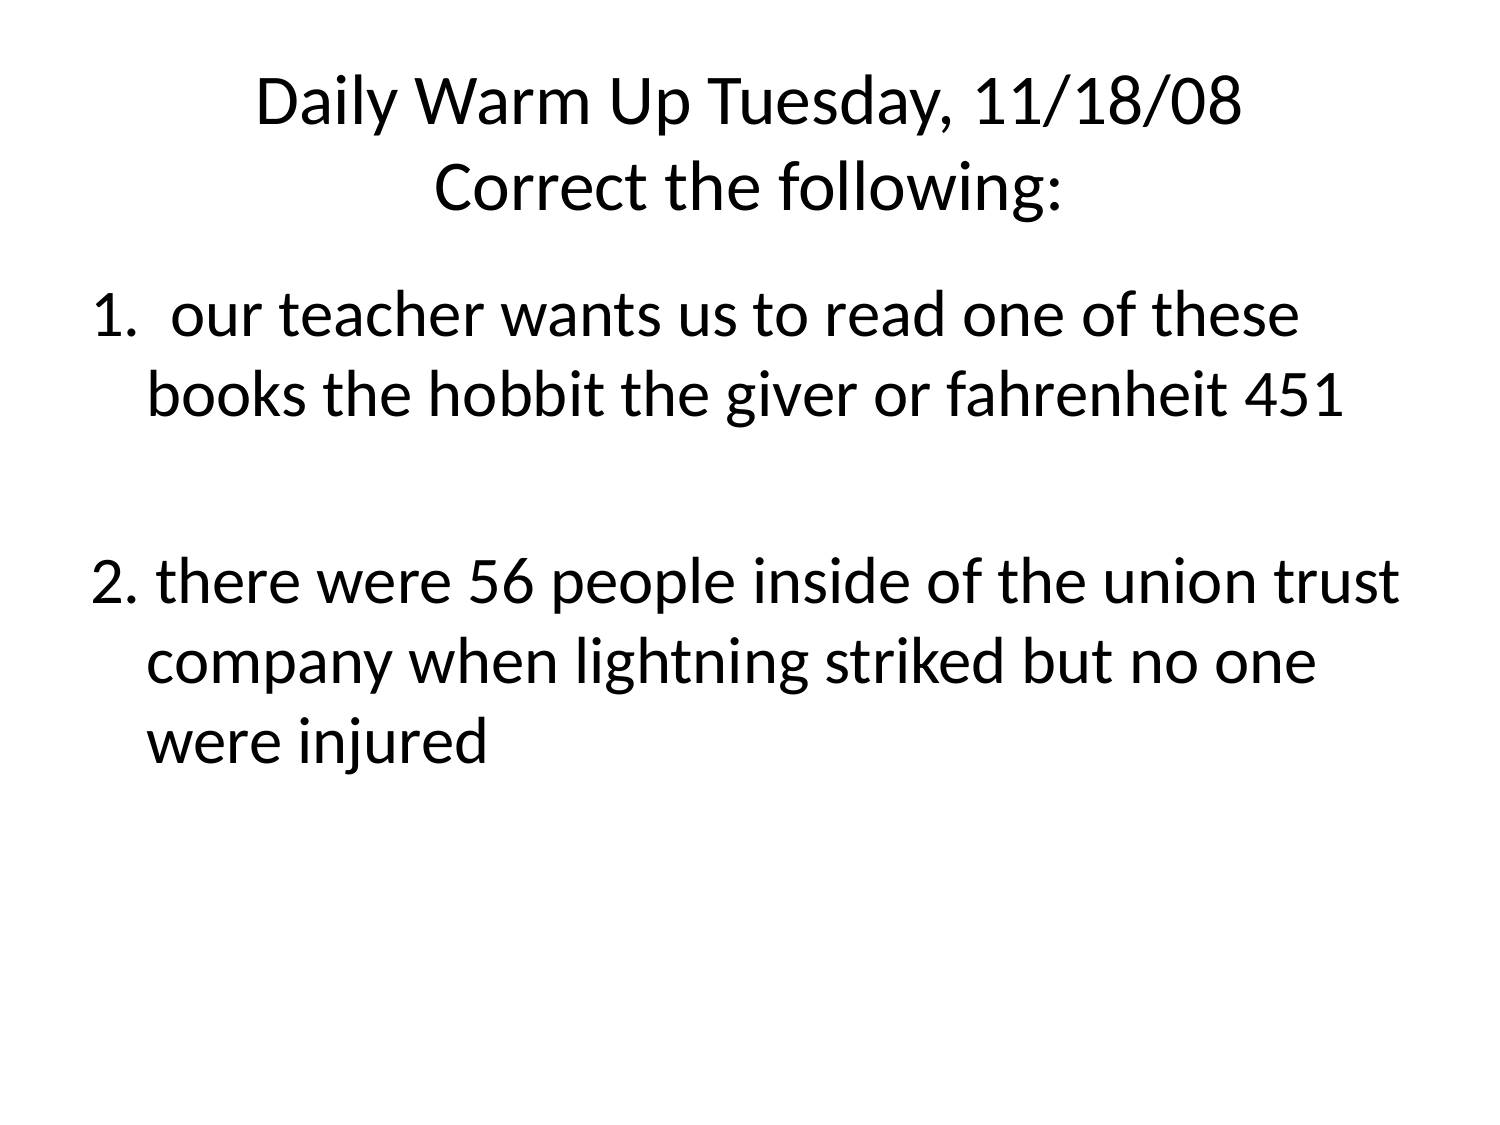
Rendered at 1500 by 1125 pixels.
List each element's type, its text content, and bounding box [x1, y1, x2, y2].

list 1. our teacher wants us to read one of these books the hobbit the giver or fahrenheit 451 2. there were 56 people inside of the union trust company when lightning striked but no one were injured [75, 262, 1425, 1005]
title Daily Warm Up Tuesday, 11/18/08 Correct the following: [75, 45, 1425, 233]
